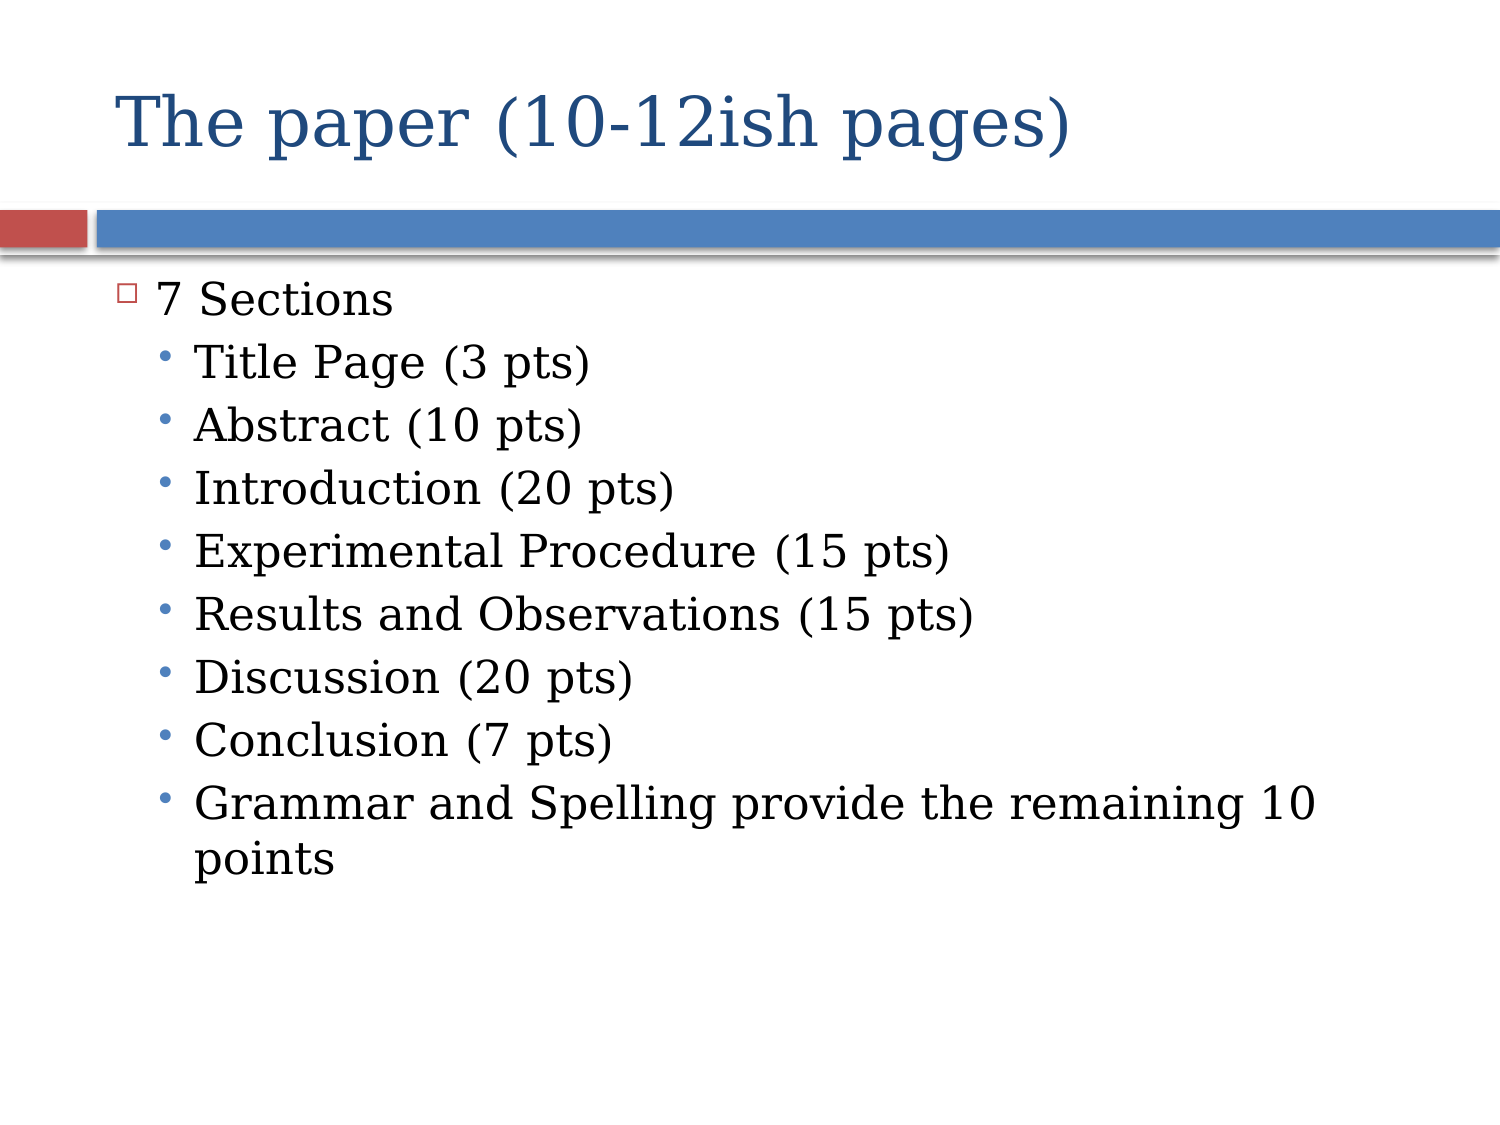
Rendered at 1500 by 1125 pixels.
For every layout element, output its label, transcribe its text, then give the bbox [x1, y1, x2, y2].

list 7 Sections Title Page (3 pts) Abstract (10 pts) Introduction (20 pts) Experimental Procedure (15 pts) Results and Observations (15 pts) Discussion (20 pts) Conclusion (7 pts) Grammar and Spelling provide the remaining 10 points [100, 262, 1438, 1000]
title The paper (10-12ish pages) [100, 37, 1438, 200]
